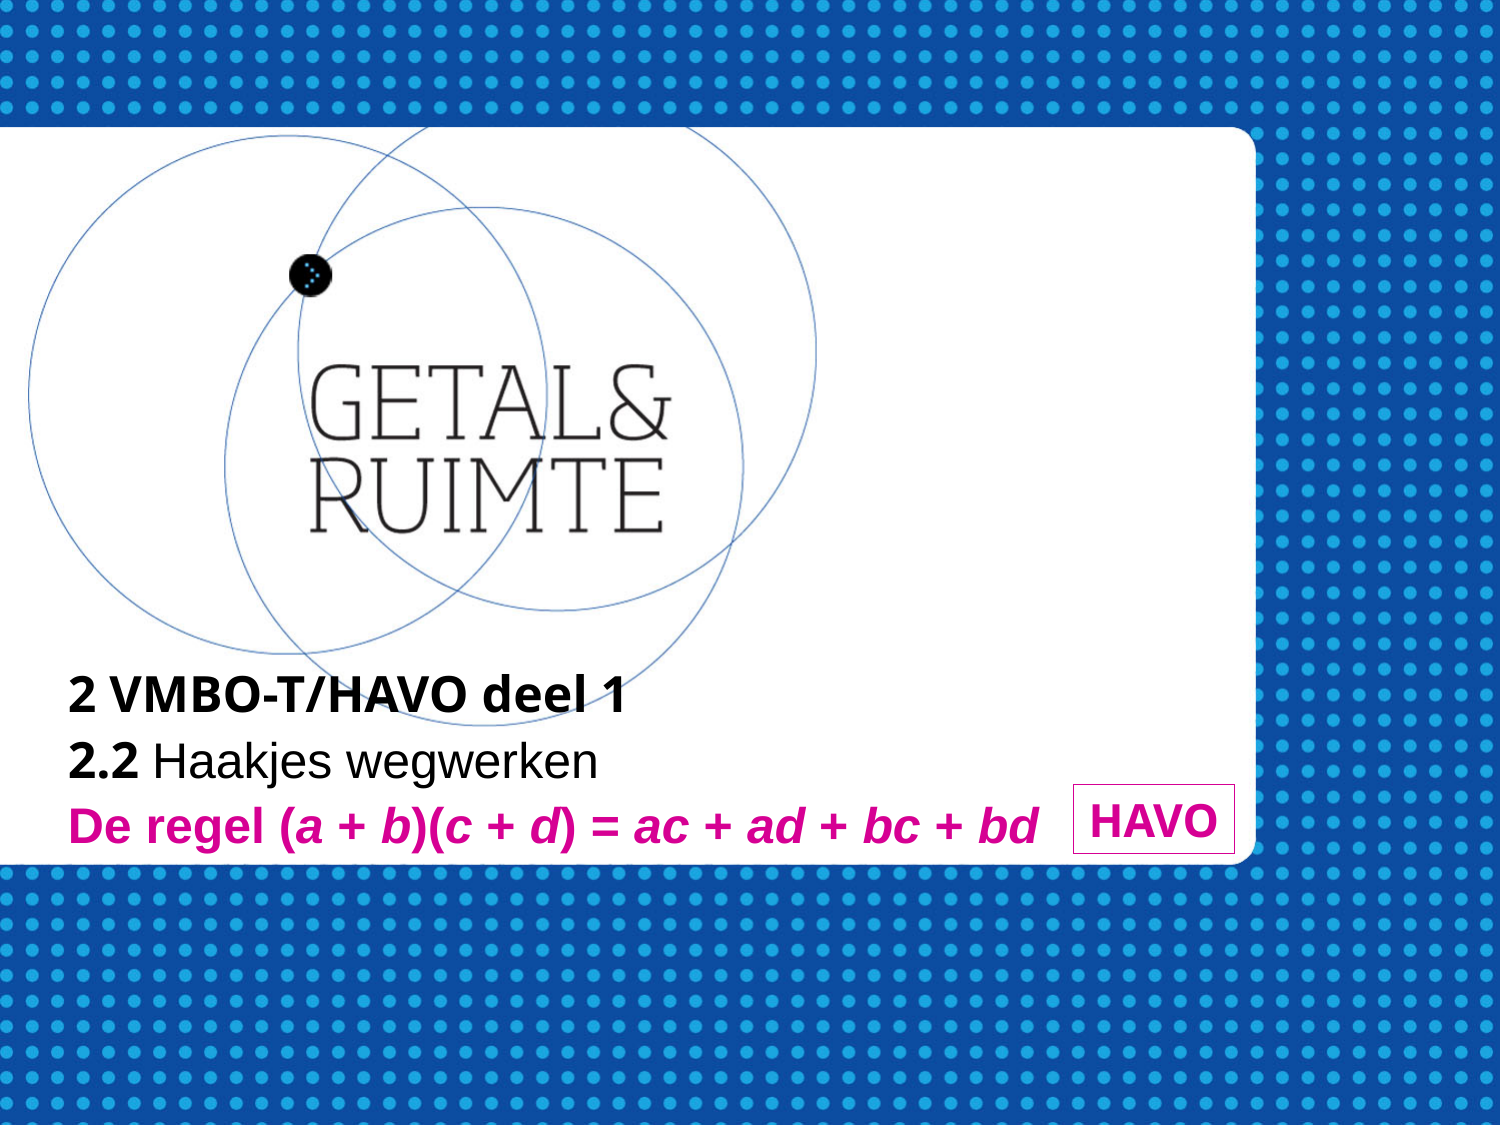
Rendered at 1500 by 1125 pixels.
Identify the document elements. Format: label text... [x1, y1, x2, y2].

picture [0, 0, 1500, 1125]
text_box 2 VMBO-T/HAVO deel 1 2.2 Haakjes wegwerken De regel (a + b)(c + d) = ac + ad + bc + bd [53, 648, 632, 870]
text_box HAVO [1073, 784, 1235, 854]
